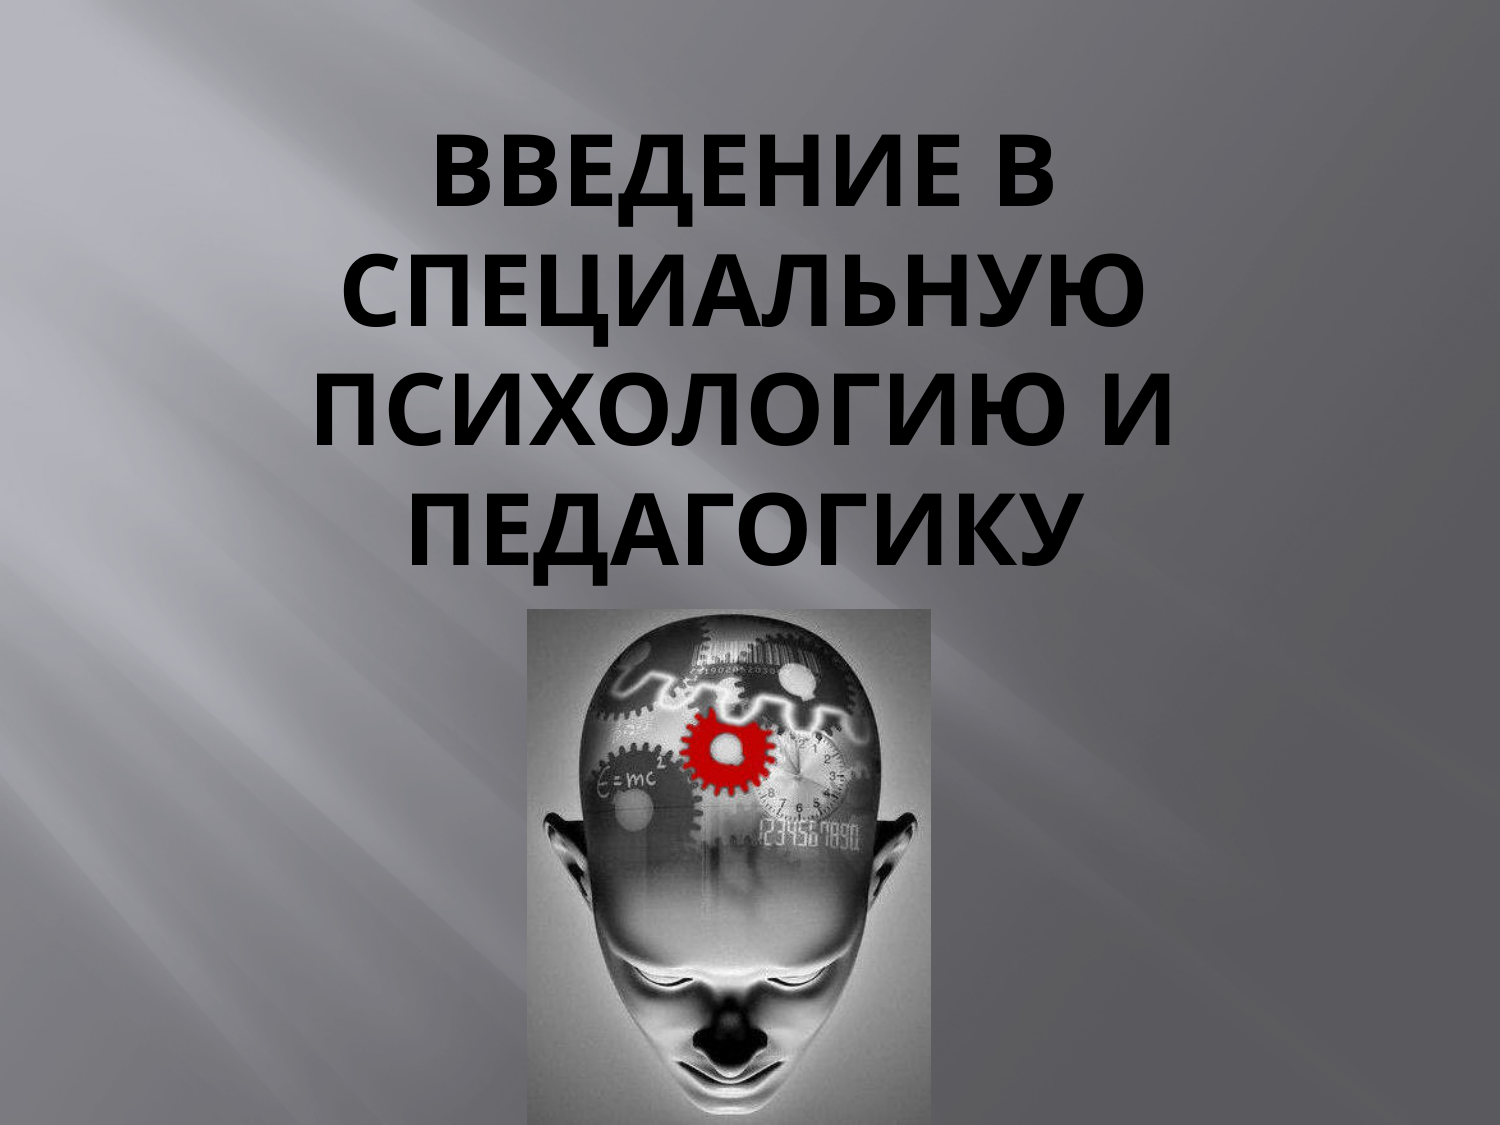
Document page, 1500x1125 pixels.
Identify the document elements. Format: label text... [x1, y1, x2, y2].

picture [527, 609, 931, 1125]
title Введение в специальную психологию и педагогику [93, 93, 1395, 586]
